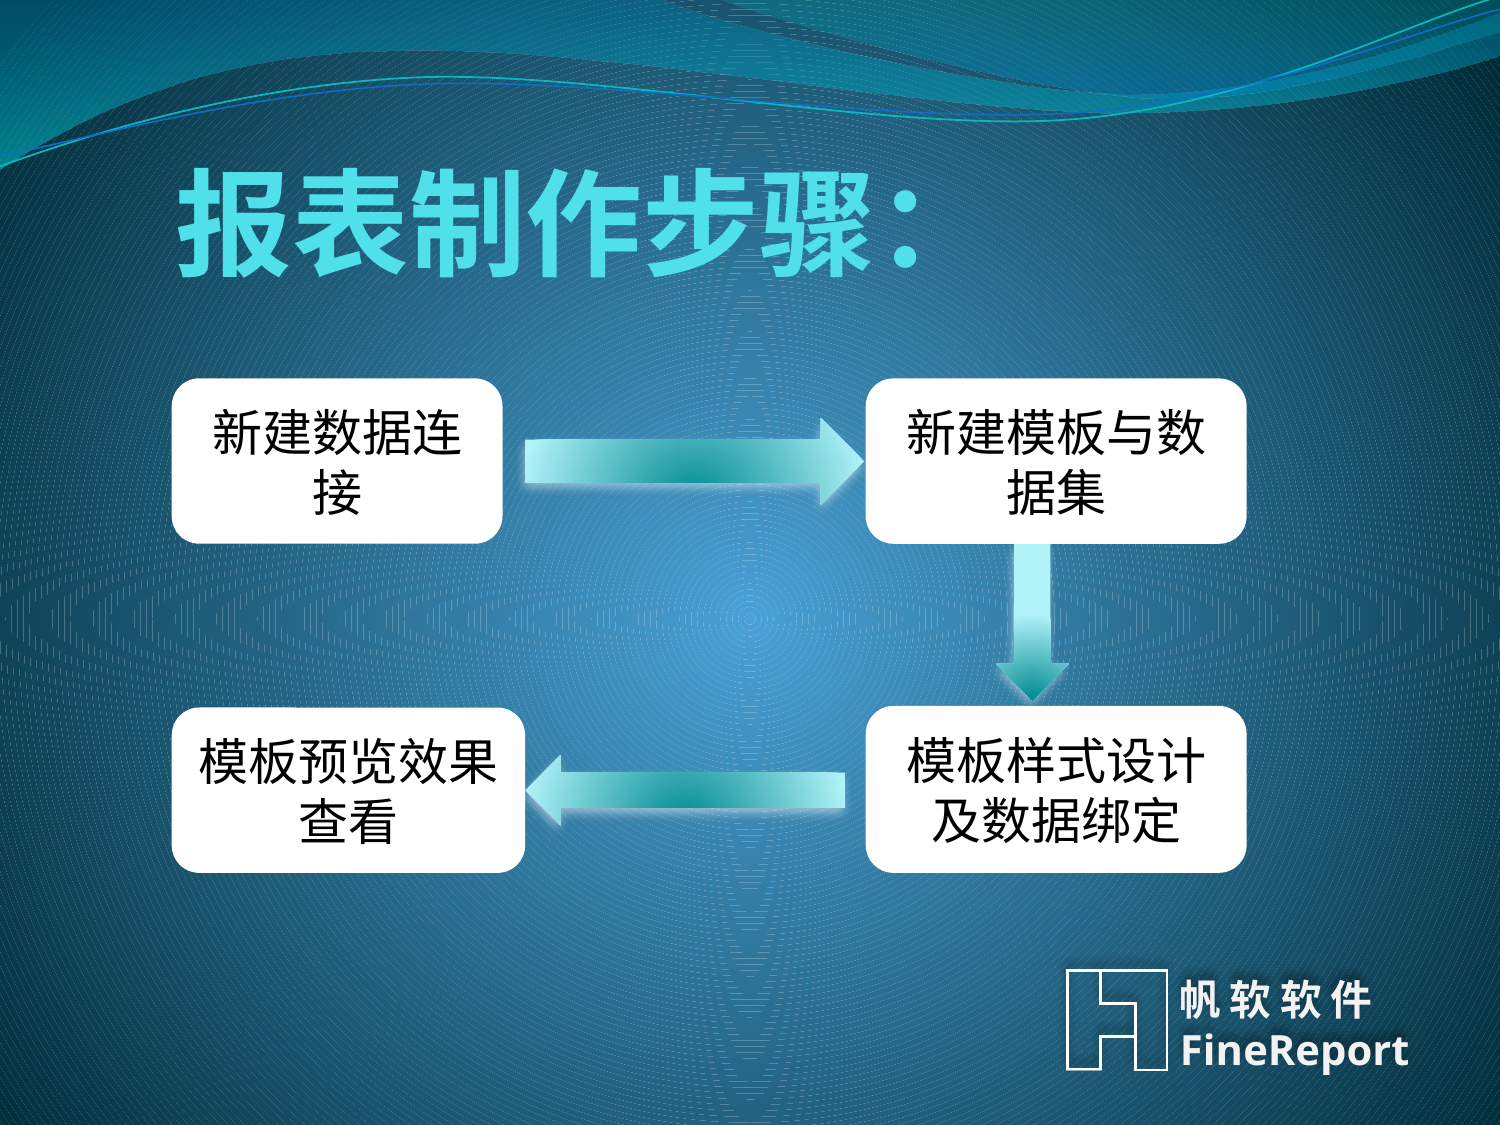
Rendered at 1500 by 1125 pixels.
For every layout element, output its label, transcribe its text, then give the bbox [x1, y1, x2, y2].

text_box [525, 418, 865, 505]
text_box [995, 543, 1069, 701]
text_box 模板预览效果查看 [169, 705, 528, 875]
picture [1066, 969, 1168, 1071]
text_box 新建数据连接 [169, 376, 505, 546]
title 报表制作步骤： [88, 137, 996, 291]
text_box 新建模板与数据集 [863, 376, 1249, 546]
text_box [525, 755, 846, 826]
text_box 模板样式设计及数据绑定 [863, 703, 1249, 875]
